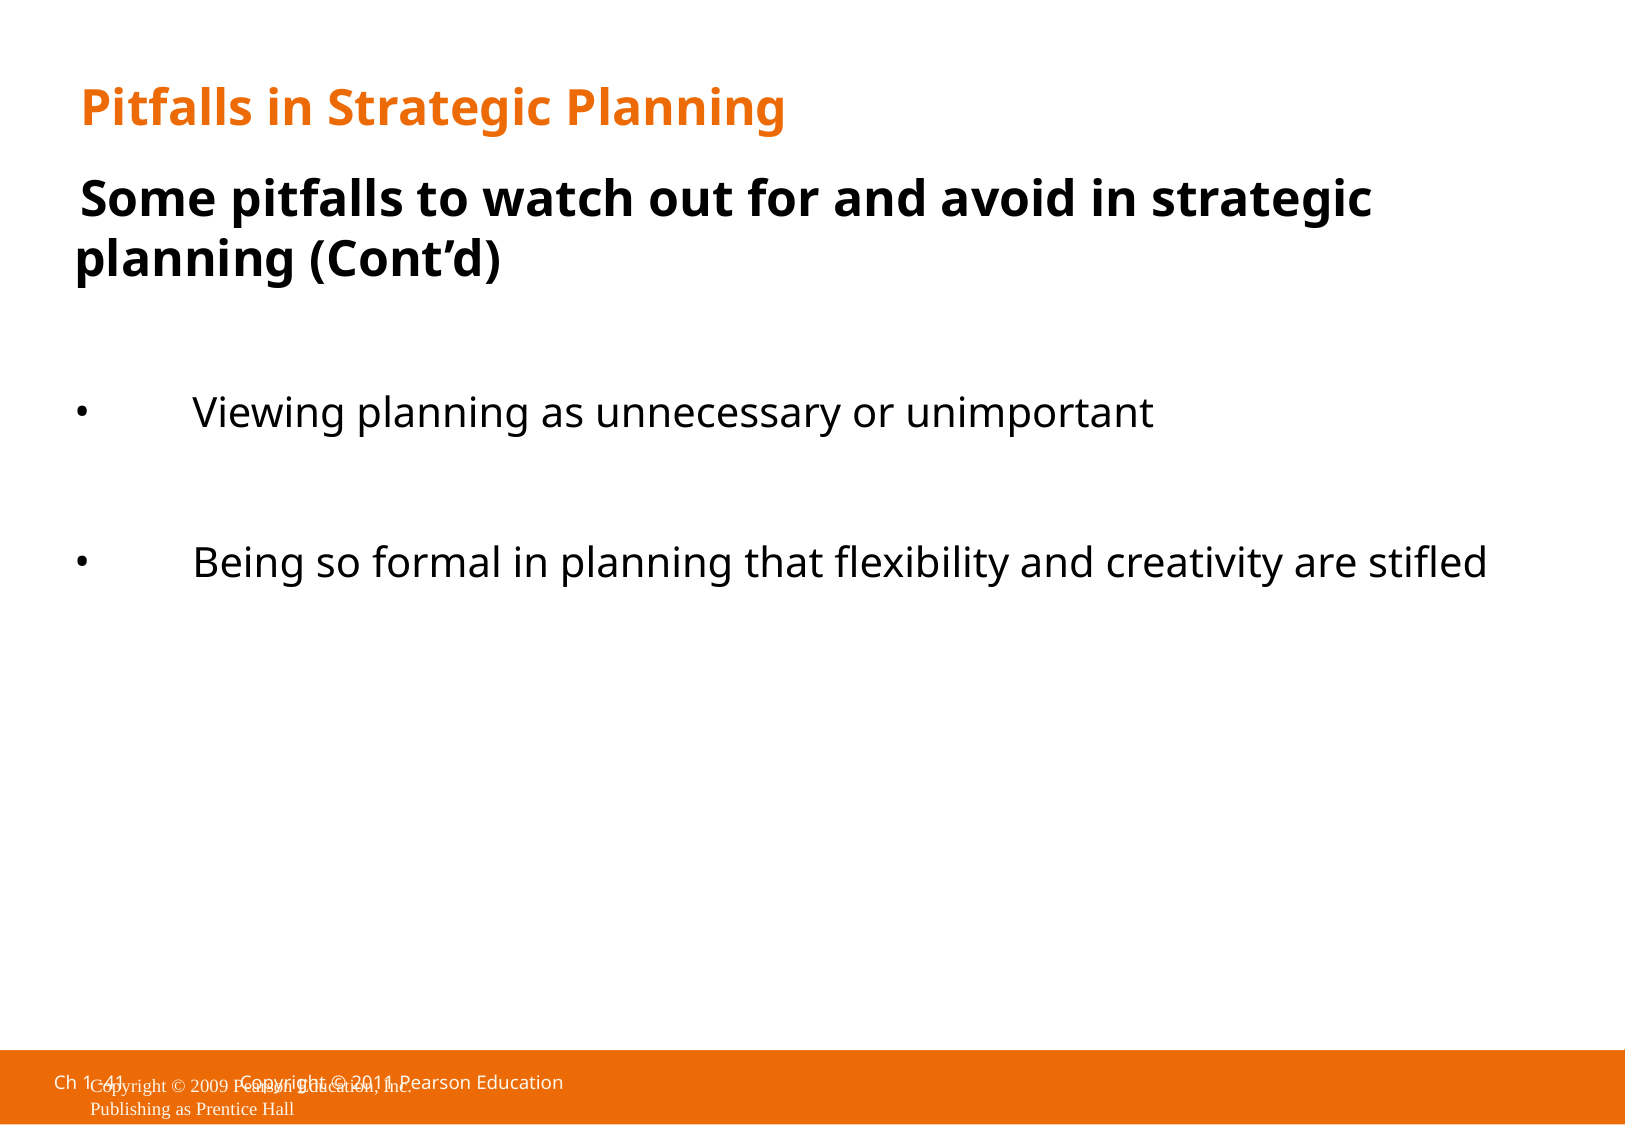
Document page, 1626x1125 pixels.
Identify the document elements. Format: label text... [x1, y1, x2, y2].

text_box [67, 385, 1594, 605]
text_box Pitfalls in Strategic Planning Some pitfalls to watch out for and avoid in strategic planning (Cont’d) [74, 75, 1566, 287]
text_box [0, 1050, 1625, 1125]
text_box Copyright © 2009 Pearson Education, Inc. Publishing as Prentice Hall [90, 1073, 980, 1119]
picture [1352, 1042, 1625, 1124]
text_box Copyright © 2011 Pearson Education [233, 1070, 699, 1093]
text_box Ch 1 -41 [47, 1070, 167, 1093]
